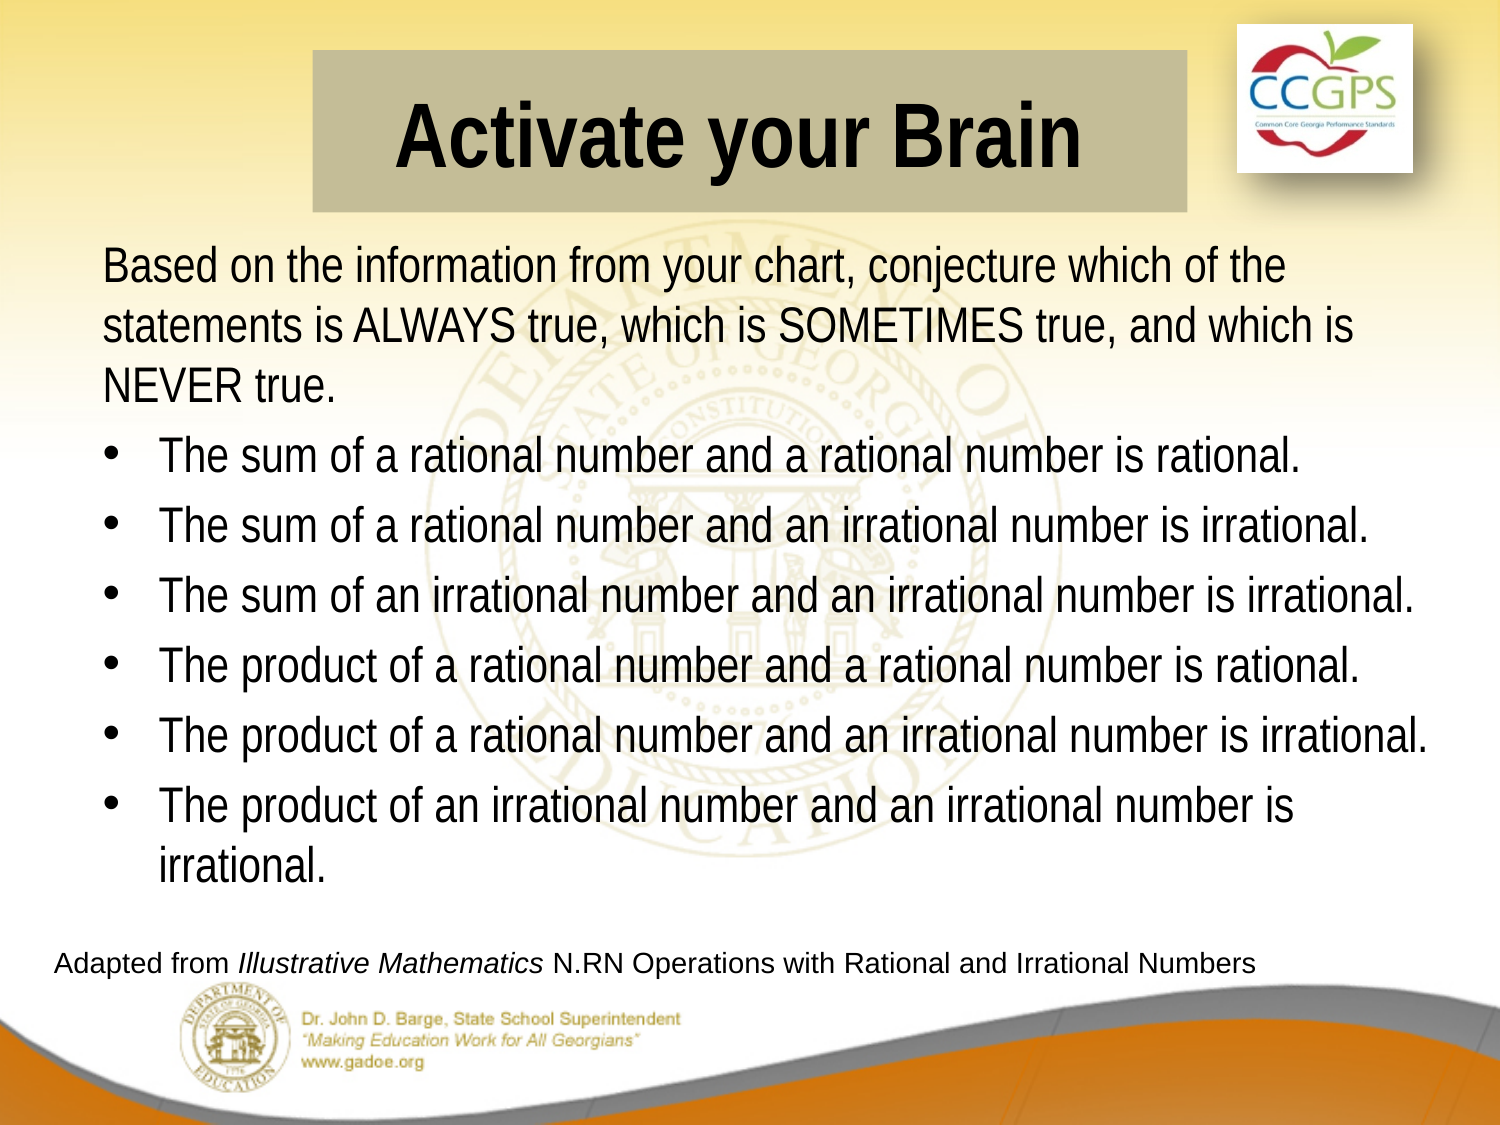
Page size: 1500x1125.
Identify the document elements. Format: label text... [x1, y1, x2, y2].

picture [0, 0, 1500, 1125]
text_box Adapted from Illustrative Mathematics N.RN Operations with Rational and Irrational Numbers [39, 936, 1273, 987]
title Activate your Brain [312, 49, 1188, 213]
subtitle Based on the information from your chart, conjecture which of the statements is ALWAYS true, which is SOMETIMES true, and which is NEVER true. The sum of a rational number and a rational number is rational. The sum of a rational number and an irrational number is irrational. The sum of an irrational number and an irrational number is irrational. The product of a rational number and a rational number is rational. The product of a rational number and an irrational number is irrational. The product of an irrational number and an irrational number is irrational. [87, 224, 1463, 988]
